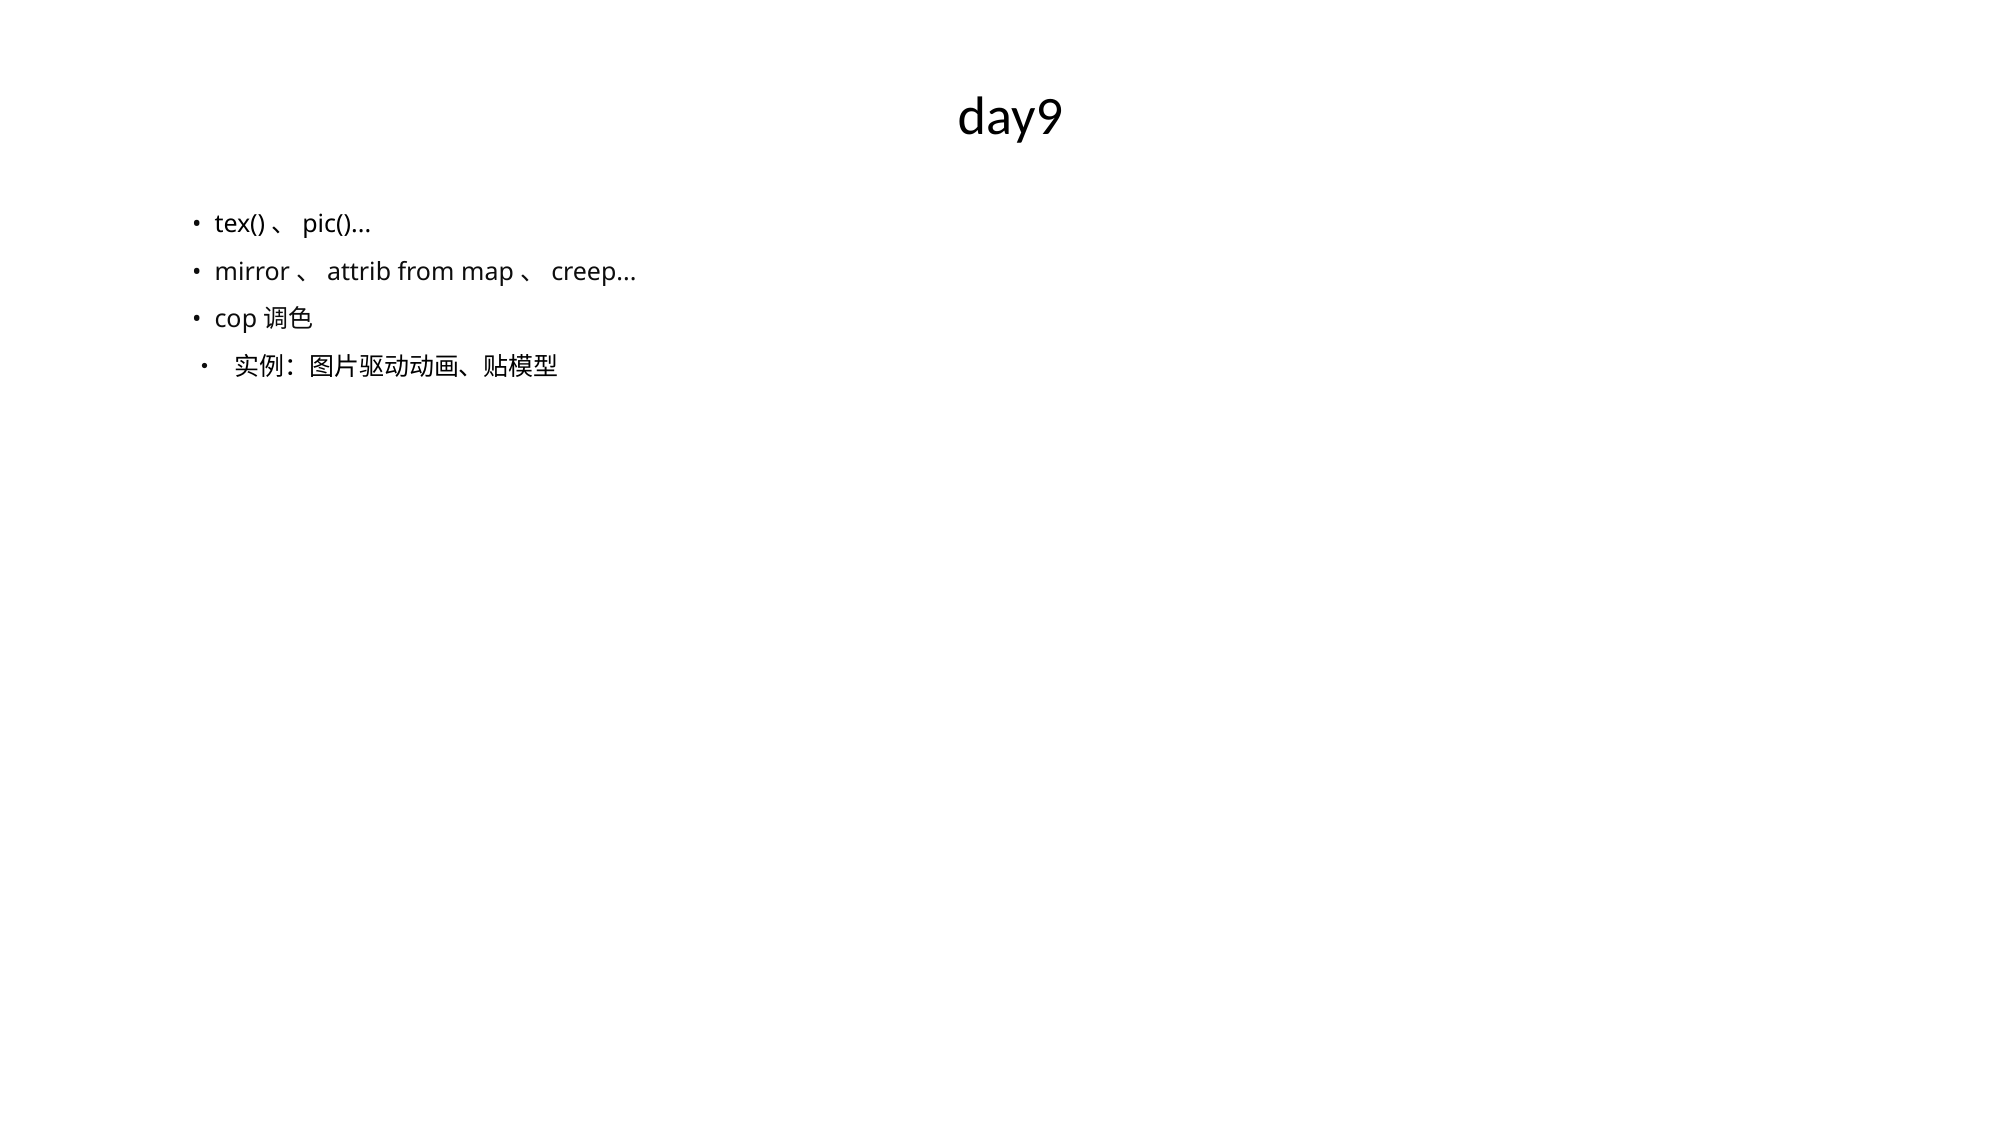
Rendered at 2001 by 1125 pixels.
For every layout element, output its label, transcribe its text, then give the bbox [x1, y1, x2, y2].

title day9 [711, 41, 1309, 154]
subtitle • tex()、pic()... • mirror、attrib from map、creep... • cop调色 • 实例：图片驱动动画、贴模型 [176, 203, 1815, 903]
